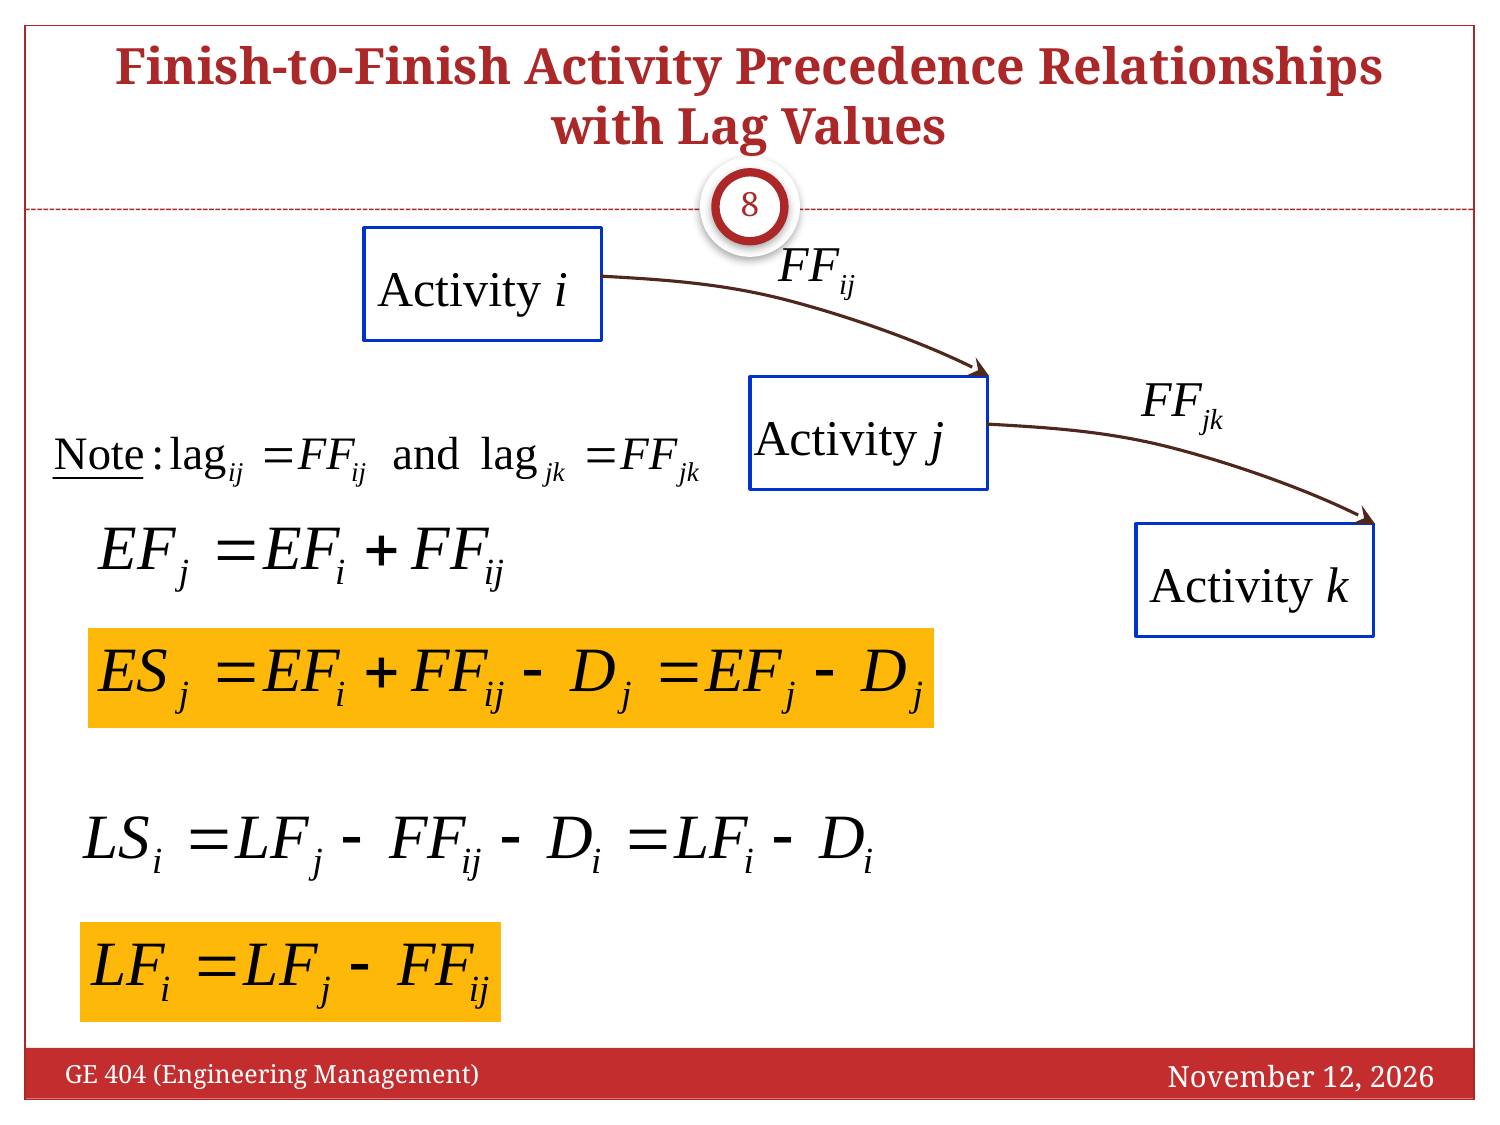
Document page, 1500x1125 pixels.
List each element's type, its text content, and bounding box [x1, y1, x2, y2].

slide_number 8 [712, 169, 788, 221]
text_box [362, 224, 1376, 637]
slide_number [950, 1050, 1450, 1111]
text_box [87, 509, 355, 607]
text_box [45, 422, 710, 498]
footer GE 404 (Engineering Management) [50, 1051, 638, 1112]
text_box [79, 921, 501, 1023]
title Finish-to-Finish Activity Precedence Relationships with Lag Values [49, 37, 1450, 162]
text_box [71, 794, 888, 896]
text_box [87, 627, 935, 729]
